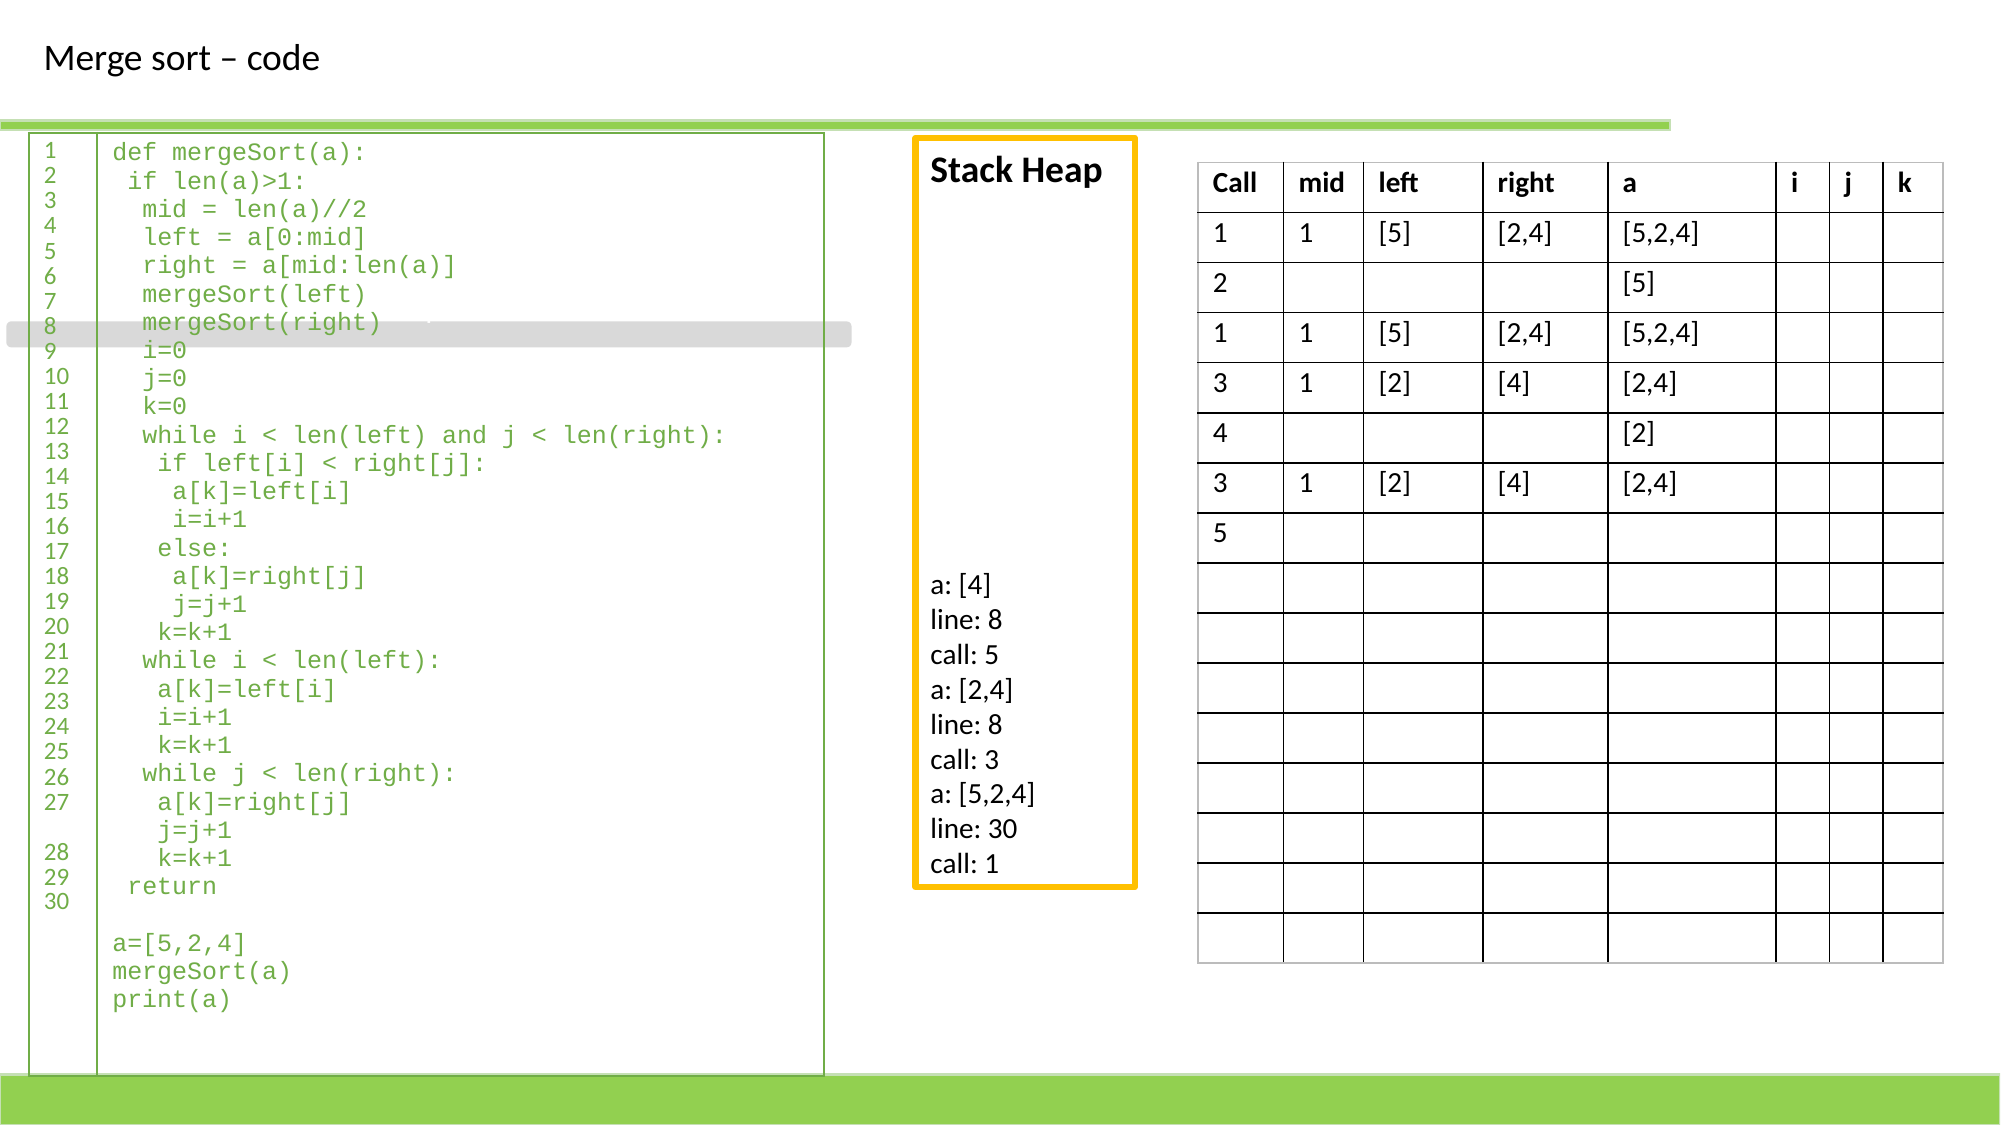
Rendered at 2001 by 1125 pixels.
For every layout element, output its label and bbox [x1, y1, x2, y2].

table_cell [1609, 764, 1775, 812]
table_cell [1830, 213, 1882, 262]
table_cell [1284, 664, 1363, 712]
table_cell [1484, 764, 1607, 812]
table_cell [1884, 564, 1942, 612]
table_cell [1609, 363, 1775, 412]
table_cell [1284, 263, 1363, 312]
table_cell [1284, 363, 1363, 412]
table_cell [1884, 263, 1942, 312]
text_box [6, 321, 28, 348]
table_cell [1830, 764, 1882, 812]
table_cell [1484, 464, 1607, 512]
table_header [30, 134, 96, 1075]
table_cell [1830, 464, 1882, 512]
table_cell [1484, 263, 1607, 312]
table_cell [1199, 514, 1283, 562]
table_cell [1364, 864, 1482, 912]
table_cell [1777, 664, 1829, 712]
table_cell [1484, 714, 1607, 762]
table_cell [1777, 313, 1829, 362]
table_cell [1609, 814, 1775, 862]
table_cell [1830, 414, 1882, 462]
table_cell [1884, 614, 1942, 662]
table_cell [1777, 414, 1829, 462]
table_cell [1284, 714, 1363, 762]
table_cell [1830, 864, 1882, 912]
table_cell [1199, 814, 1283, 862]
table_cell [1777, 614, 1829, 662]
table_cell [1364, 363, 1482, 412]
table_cell [1884, 363, 1942, 412]
table_cell [1884, 213, 1942, 262]
table_cell [1199, 714, 1283, 762]
table_cell [1199, 764, 1283, 812]
table_cell [1199, 363, 1283, 412]
table_cell [1609, 664, 1775, 712]
table_cell [1777, 764, 1829, 812]
table_cell [1284, 213, 1363, 262]
table_cell [1609, 864, 1775, 912]
table_cell [1484, 313, 1607, 362]
table_cell [1284, 514, 1363, 562]
table_cell [1777, 514, 1829, 562]
table_cell [1284, 864, 1363, 912]
table_cell [1884, 464, 1942, 512]
table_cell [1884, 764, 1942, 812]
table_cell [1484, 614, 1607, 662]
table_cell [1364, 313, 1482, 362]
table_cell [1484, 414, 1607, 462]
table_cell [1484, 213, 1607, 262]
table_header [1284, 163, 1363, 212]
table_header [1609, 163, 1775, 212]
table_cell [1884, 313, 1942, 362]
table_cell [1609, 213, 1775, 262]
table_cell [1199, 213, 1283, 262]
table_cell [1830, 664, 1882, 712]
table_cell [1199, 263, 1283, 312]
table_cell [1364, 213, 1482, 262]
table_cell [1364, 764, 1482, 812]
table_cell [1199, 664, 1283, 712]
table_cell [1484, 864, 1607, 912]
table_cell [1284, 414, 1363, 462]
table_cell [1830, 514, 1882, 562]
table_cell [1609, 914, 1775, 962]
table_cell [1609, 263, 1775, 312]
table_cell [1884, 514, 1942, 562]
table_cell [1484, 814, 1607, 862]
table_cell [1364, 814, 1482, 862]
table_cell [1284, 614, 1363, 662]
table_cell [1364, 414, 1482, 462]
table_cell [1484, 514, 1607, 562]
text_box [28, 25, 1072, 86]
table_cell [1884, 814, 1942, 862]
table_cell [1284, 564, 1363, 612]
table_cell [1609, 514, 1775, 562]
table_cell [1364, 263, 1482, 312]
table_cell [1609, 414, 1775, 462]
table_cell [1199, 564, 1283, 612]
table_cell [1830, 313, 1882, 362]
table_cell [1609, 464, 1775, 512]
table_cell [1364, 564, 1482, 612]
table_cell [1199, 313, 1283, 362]
table_cell [1364, 914, 1482, 962]
table_cell [1364, 714, 1482, 762]
text_box [915, 137, 1135, 888]
table_cell [1830, 614, 1882, 662]
table_cell [1830, 814, 1882, 862]
table_cell [1609, 714, 1775, 762]
text_box [825, 321, 852, 348]
table_cell [1884, 864, 1942, 912]
table_cell [1777, 263, 1829, 312]
table_header [1364, 163, 1482, 212]
table_cell [1284, 814, 1363, 862]
table_cell [1777, 464, 1829, 512]
table_cell [1364, 664, 1482, 712]
table_cell [1830, 363, 1882, 412]
table_cell [1484, 664, 1607, 712]
table_cell [1199, 414, 1283, 462]
table_cell [1484, 363, 1607, 412]
table_cell [1777, 363, 1829, 412]
table_cell [1609, 614, 1775, 662]
table_header [98, 134, 823, 1075]
table_cell [1284, 464, 1363, 512]
table_cell [1364, 614, 1482, 662]
table_cell [1484, 914, 1607, 962]
table_cell [1284, 313, 1363, 362]
table_cell [1364, 464, 1482, 512]
table_cell [1777, 564, 1829, 612]
table_cell [1199, 464, 1283, 512]
table_cell [1884, 414, 1942, 462]
table_cell [1199, 914, 1283, 962]
table_cell [1830, 564, 1882, 612]
table_cell [1777, 213, 1829, 262]
table_cell [1830, 263, 1882, 312]
table_cell [1284, 764, 1363, 812]
table_cell [1609, 564, 1775, 612]
table_header [1777, 163, 1829, 212]
table_cell [1199, 864, 1283, 912]
table_cell [1777, 864, 1829, 912]
table_header [1884, 163, 1942, 212]
table_cell [1884, 714, 1942, 762]
table_cell [1777, 914, 1829, 962]
table_cell [1364, 514, 1482, 562]
table_cell [1884, 914, 1942, 962]
table_header [1199, 163, 1283, 212]
table_cell [1484, 564, 1607, 612]
table_cell [1284, 914, 1363, 962]
table_cell [1830, 714, 1882, 762]
table_cell [1777, 714, 1829, 762]
table_cell [1777, 814, 1829, 862]
table_header [1484, 163, 1607, 212]
table_header [1830, 163, 1882, 212]
table_cell [1830, 914, 1882, 962]
table_cell [1884, 664, 1942, 712]
table_cell [1199, 614, 1283, 662]
table_cell [1609, 313, 1775, 362]
